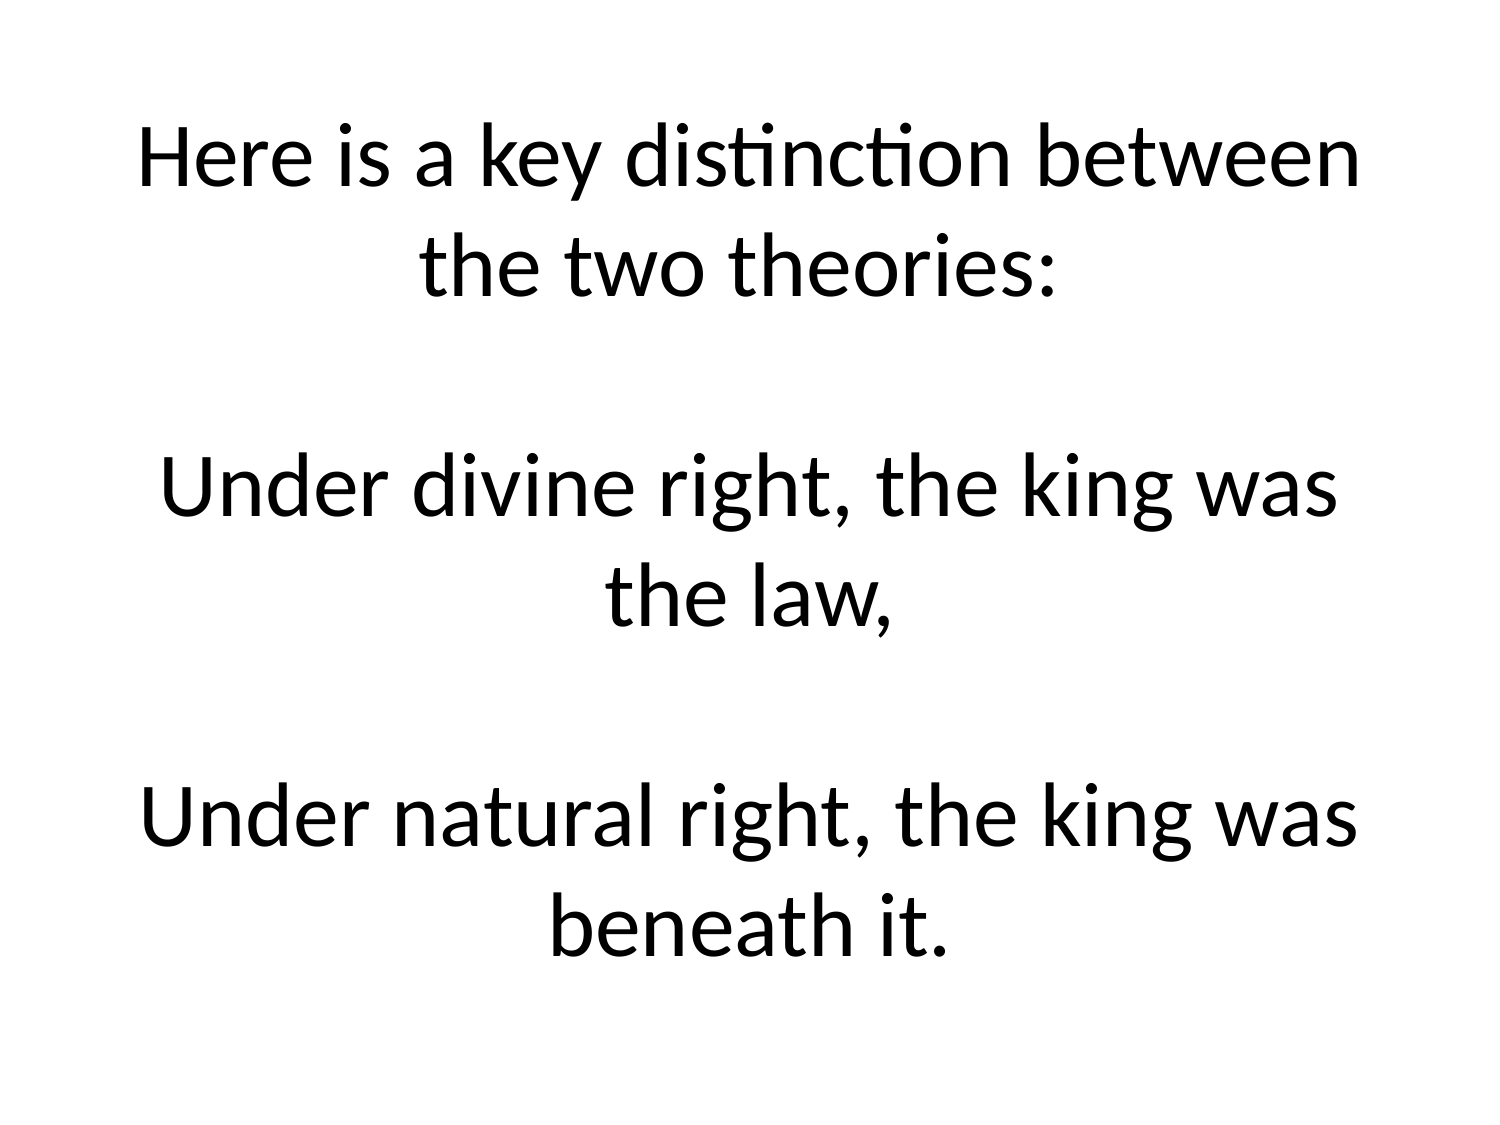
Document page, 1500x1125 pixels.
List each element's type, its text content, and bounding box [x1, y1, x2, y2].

title Here is a key distinction between the two theories: Under divine right, the king was the law, Under natural right, the king was beneath it. [74, 44, 1426, 1026]
